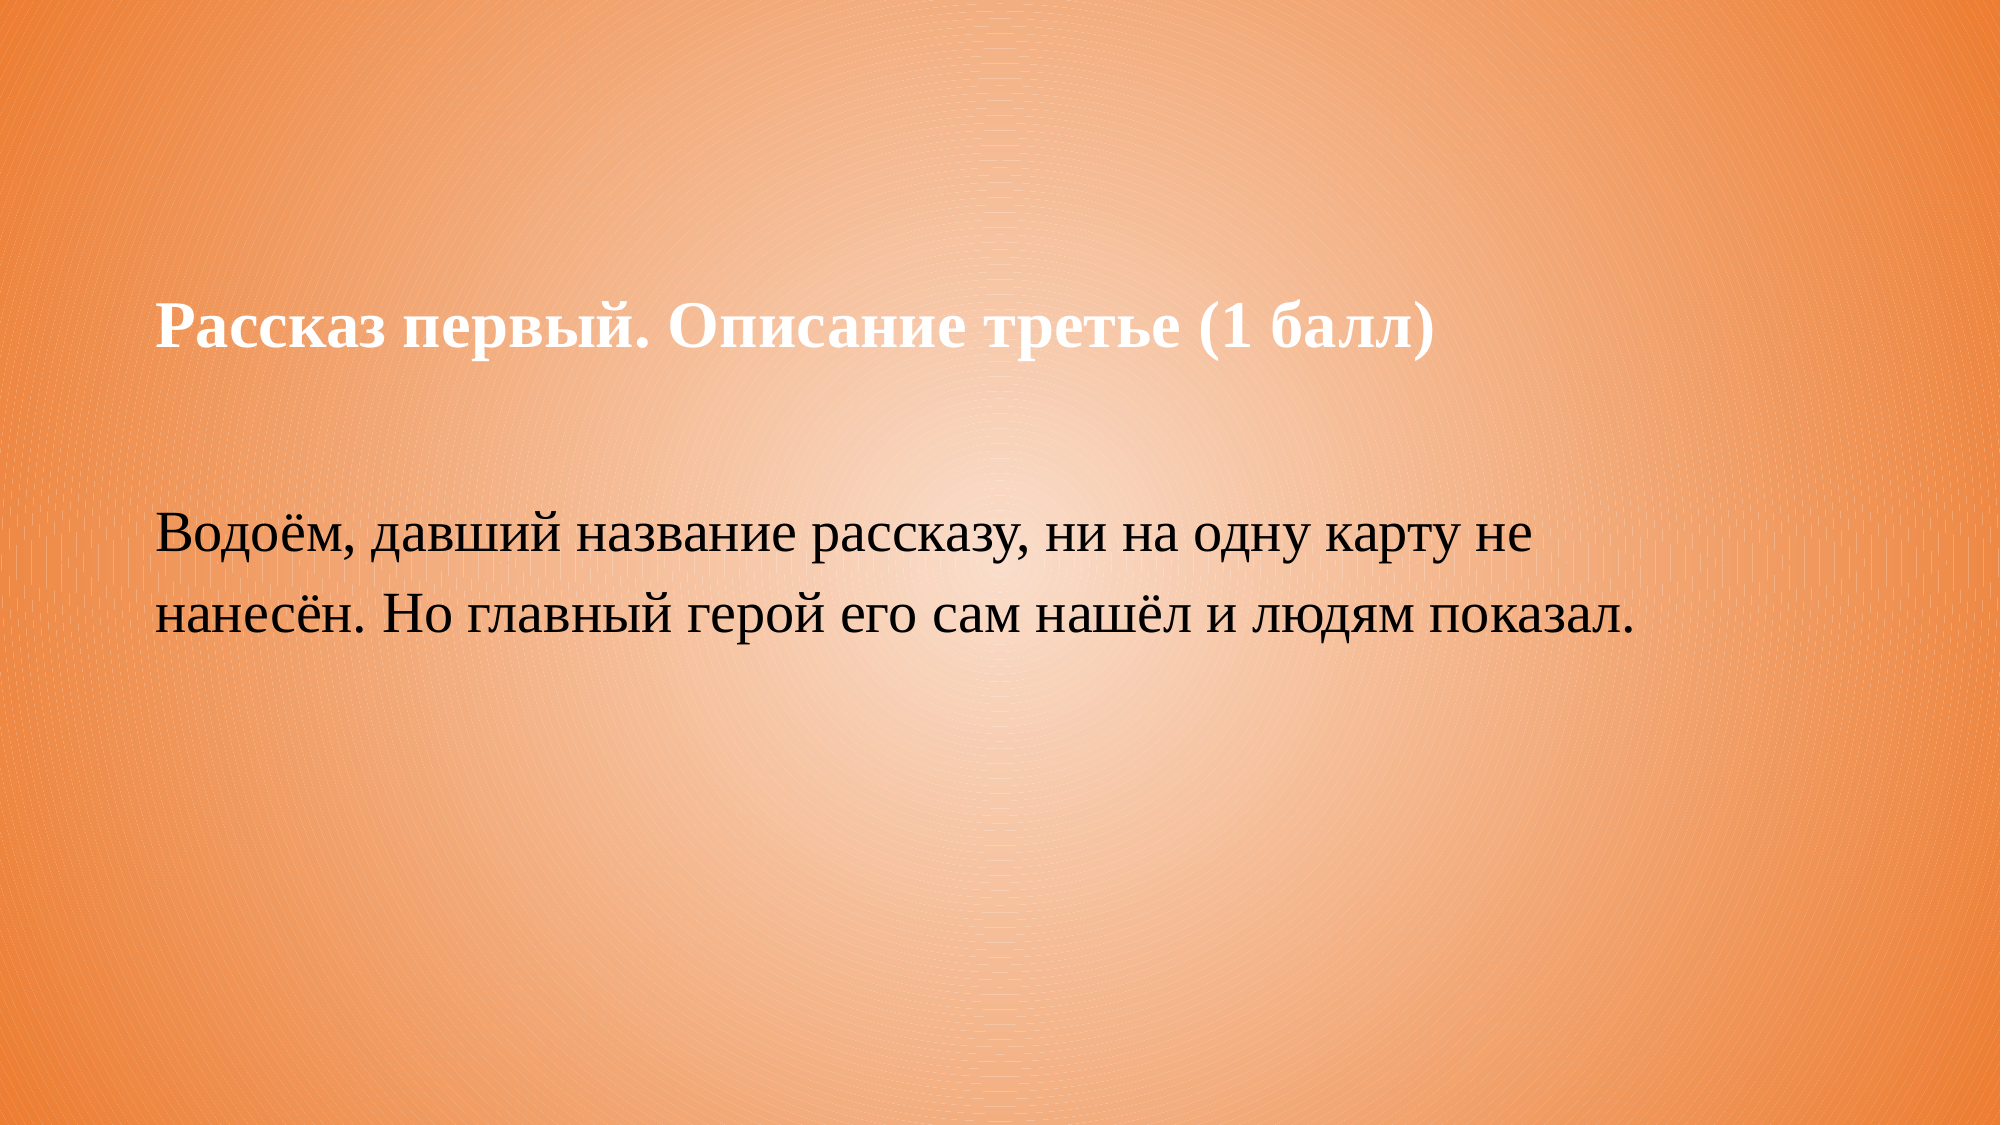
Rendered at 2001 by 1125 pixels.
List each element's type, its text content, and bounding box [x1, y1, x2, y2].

text_box Рассказ первый. Описание третье (1 балл) Водоём, давший название рассказу, ни на одну карту не нанесён. Но главный герой его сам нашёл и людям показал. [140, 261, 1709, 652]
